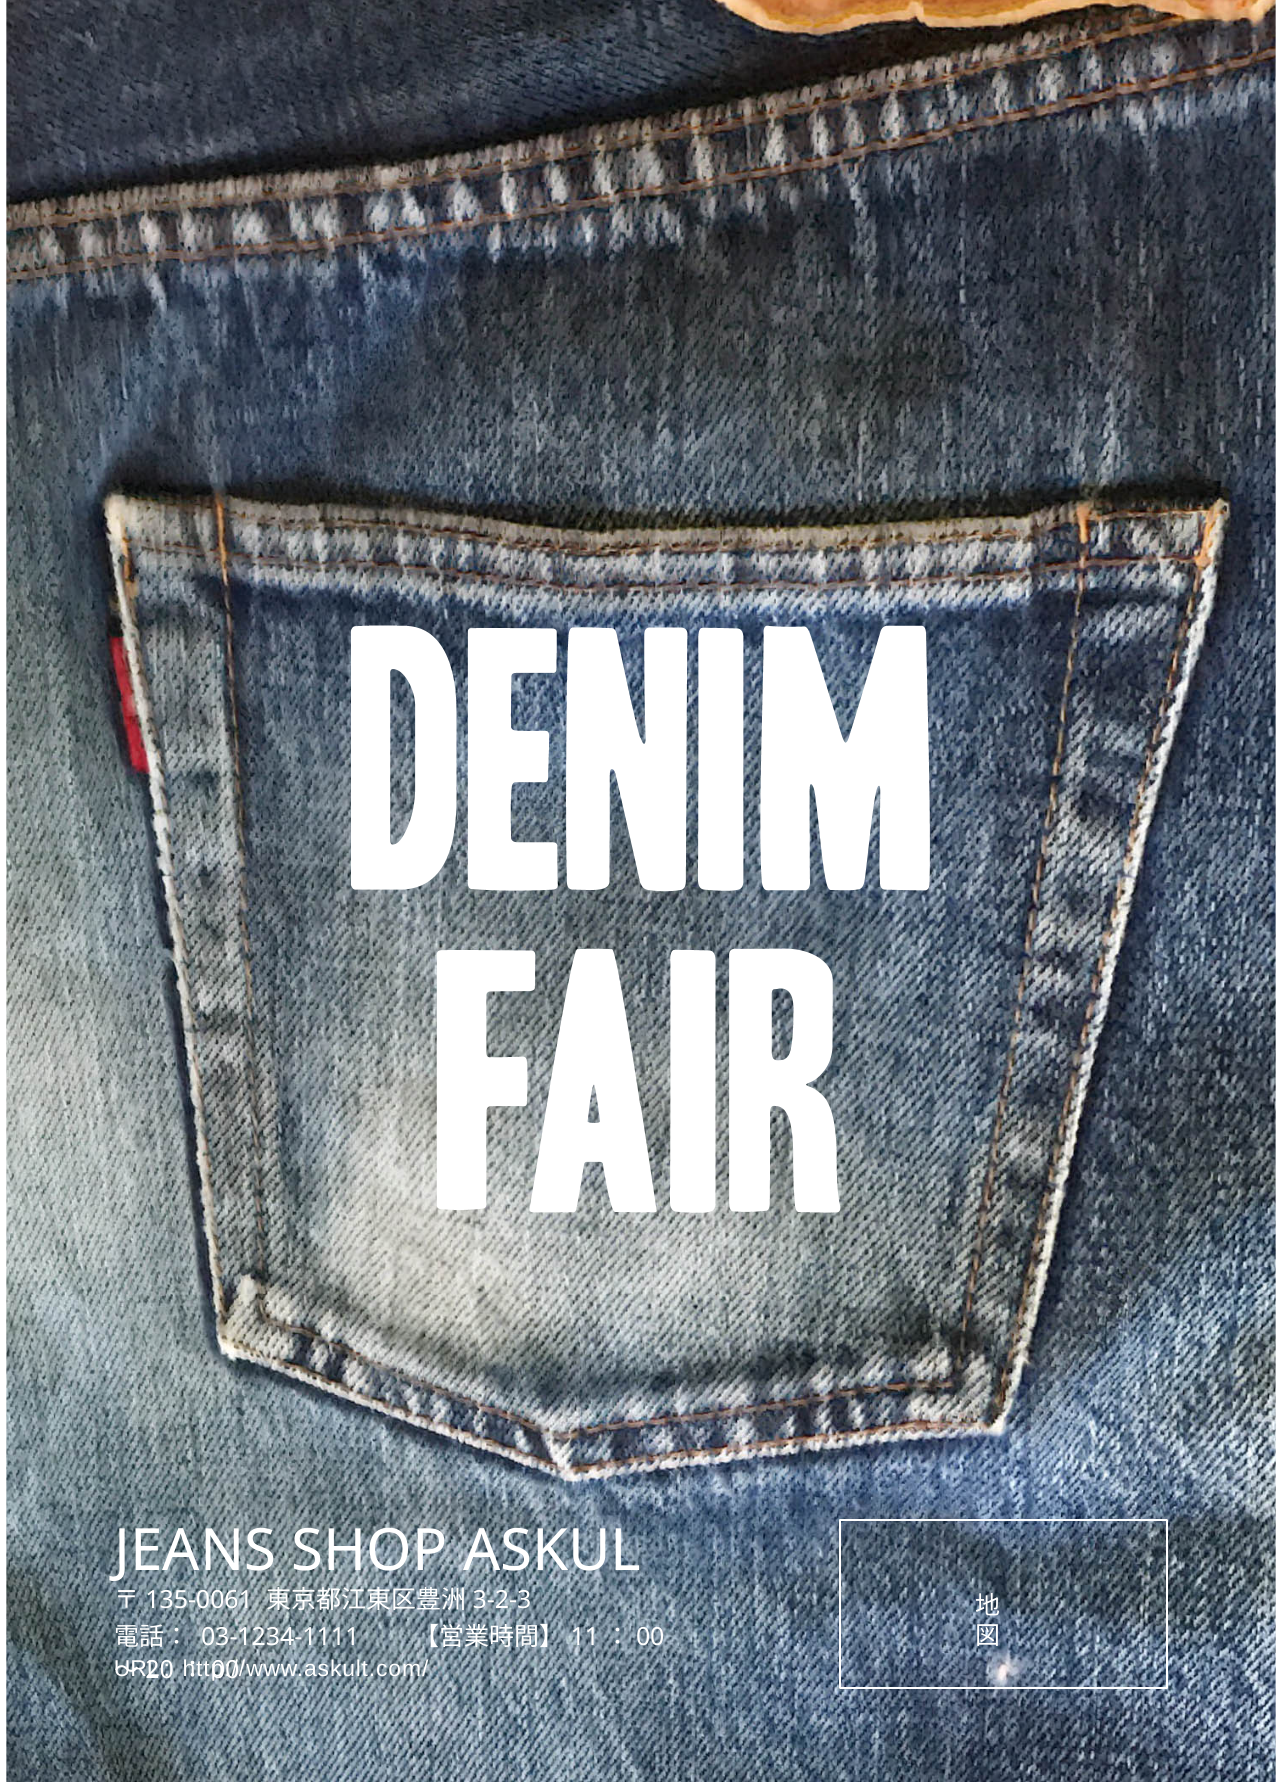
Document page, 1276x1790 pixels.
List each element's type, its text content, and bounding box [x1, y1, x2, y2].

text_box 電話： 03-1234-1111 【営業時間】11：00～20：00 [112, 1611, 674, 1684]
picture [0, 0, 1276, 1782]
text_box 〒135-0061 東京都江東区豊洲3-2-3 [112, 1583, 674, 1611]
text_box 地 図 [973, 1587, 1045, 1650]
text_box URL :http://www.askult.com/ [111, 1650, 673, 1681]
text_box JEANS SHOP ASKUL [112, 1526, 674, 1583]
text_box [839, 1526, 1167, 1688]
